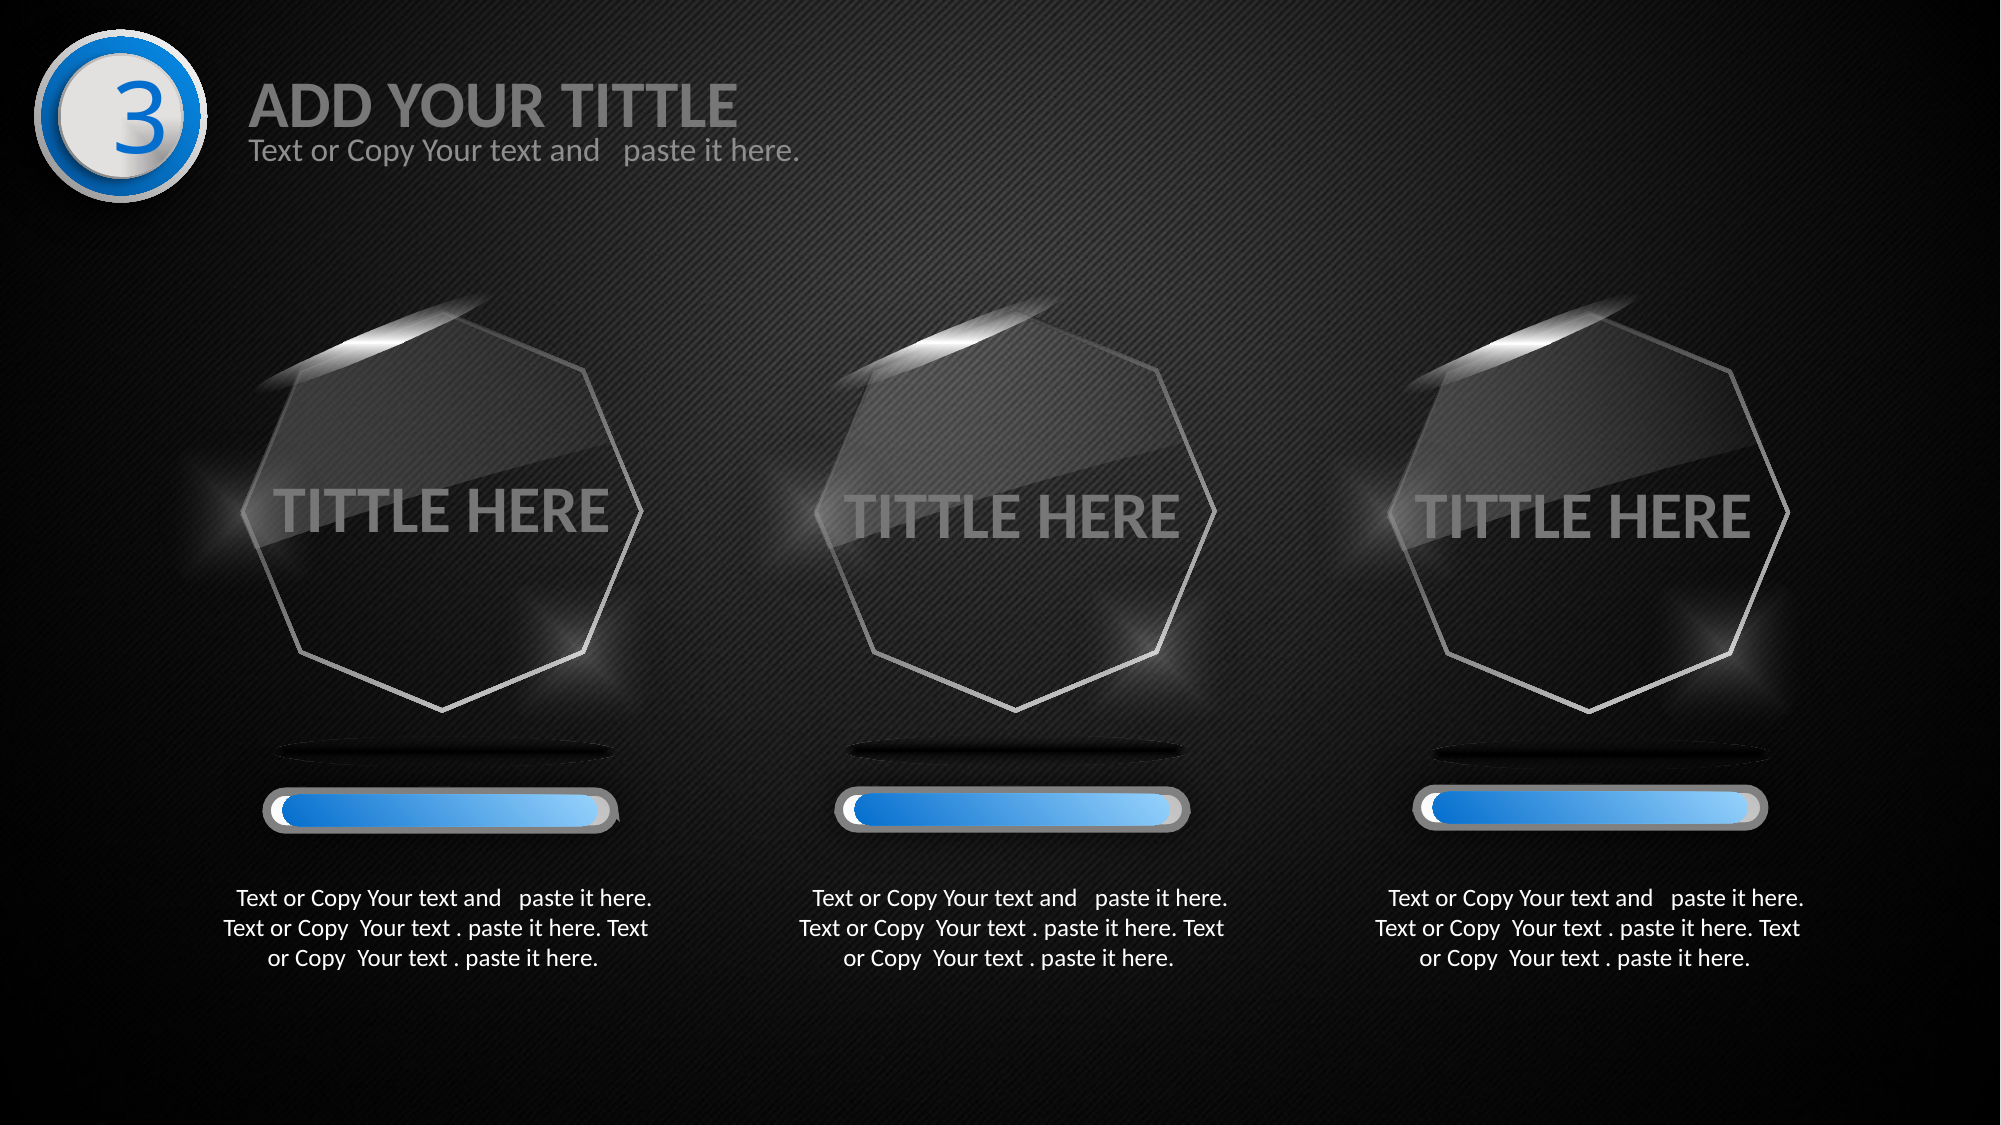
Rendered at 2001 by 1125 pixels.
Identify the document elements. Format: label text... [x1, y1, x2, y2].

picture [0, 0, 2001, 1125]
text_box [838, 784, 1187, 829]
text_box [1416, 782, 1765, 827]
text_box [266, 785, 615, 830]
text_box Text or Copy Your text and paste it here. [233, 120, 883, 176]
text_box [731, 309, 1239, 766]
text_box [34, 29, 208, 203]
text_box Text or Copy Your text and paste it here. Text or Copy Your text . paste it here. Text or Copy Your text . paste it here. [775, 874, 1249, 980]
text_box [1304, 310, 1813, 770]
text_box ADD YOUR TITTLE [233, 53, 985, 149]
text_box Text or Copy Your text and paste it here. Text or Copy Your text . paste it here. Text or Copy Your text . paste it here. [200, 874, 673, 980]
text_box Text or Copy Your text and paste it here. Text or Copy Your text . paste it here. Text or Copy Your text . paste it here. [1351, 873, 1825, 979]
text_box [157, 309, 666, 767]
